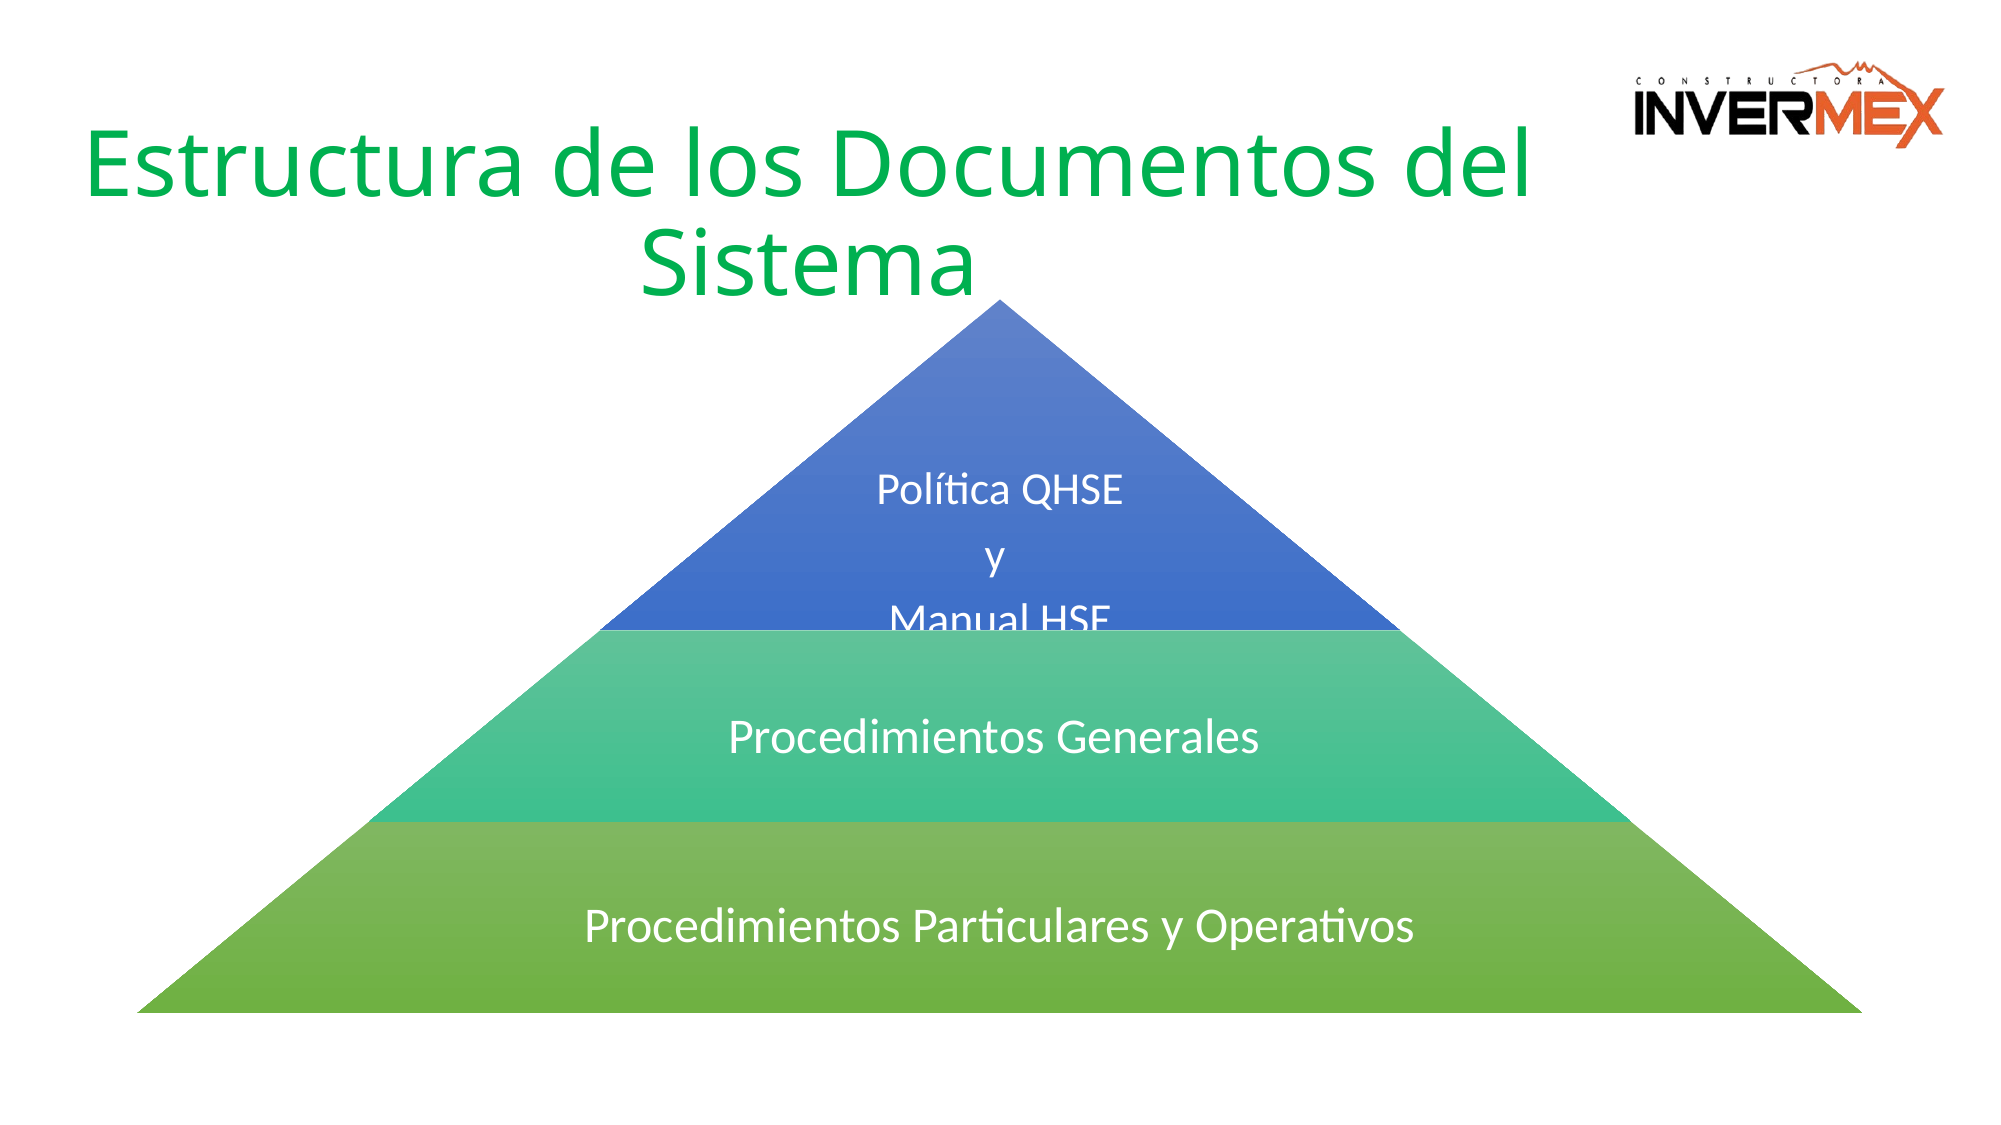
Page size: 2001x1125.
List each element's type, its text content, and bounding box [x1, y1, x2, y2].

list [137, 299, 1863, 1014]
title Estructura de los Documentos del Sistema [0, 107, 1672, 325]
picture [1597, 25, 1969, 190]
